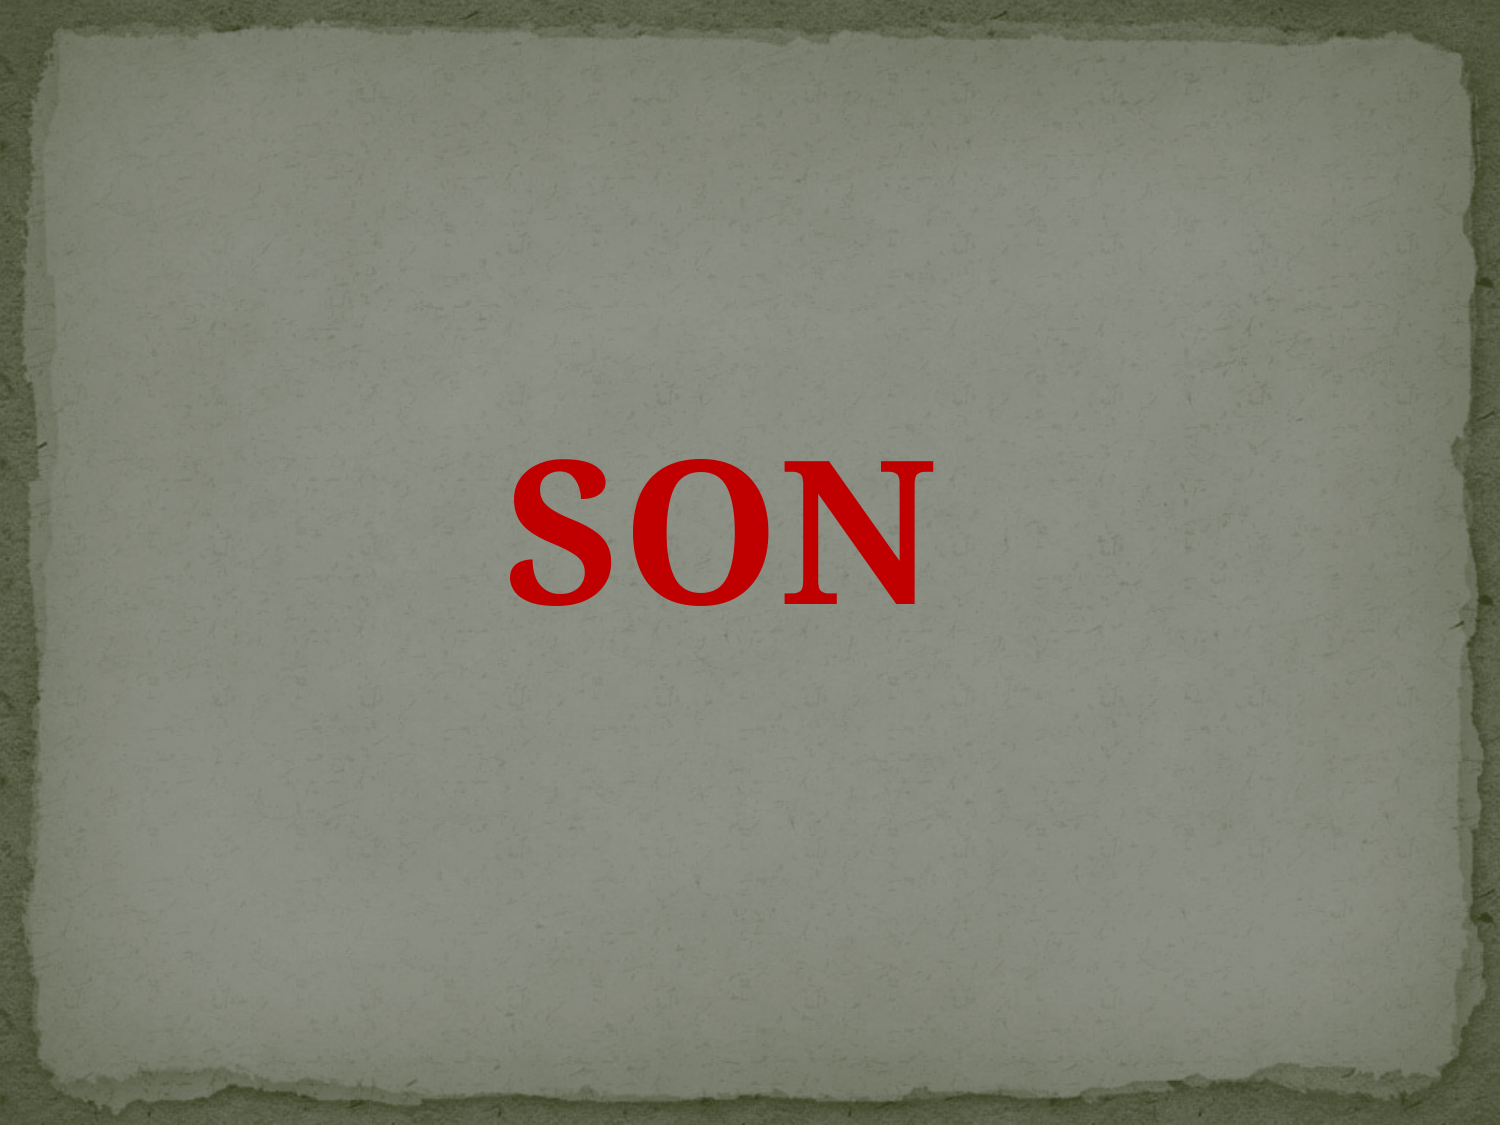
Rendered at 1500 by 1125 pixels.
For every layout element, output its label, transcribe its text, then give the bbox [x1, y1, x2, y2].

text_box SON [490, 397, 1223, 652]
